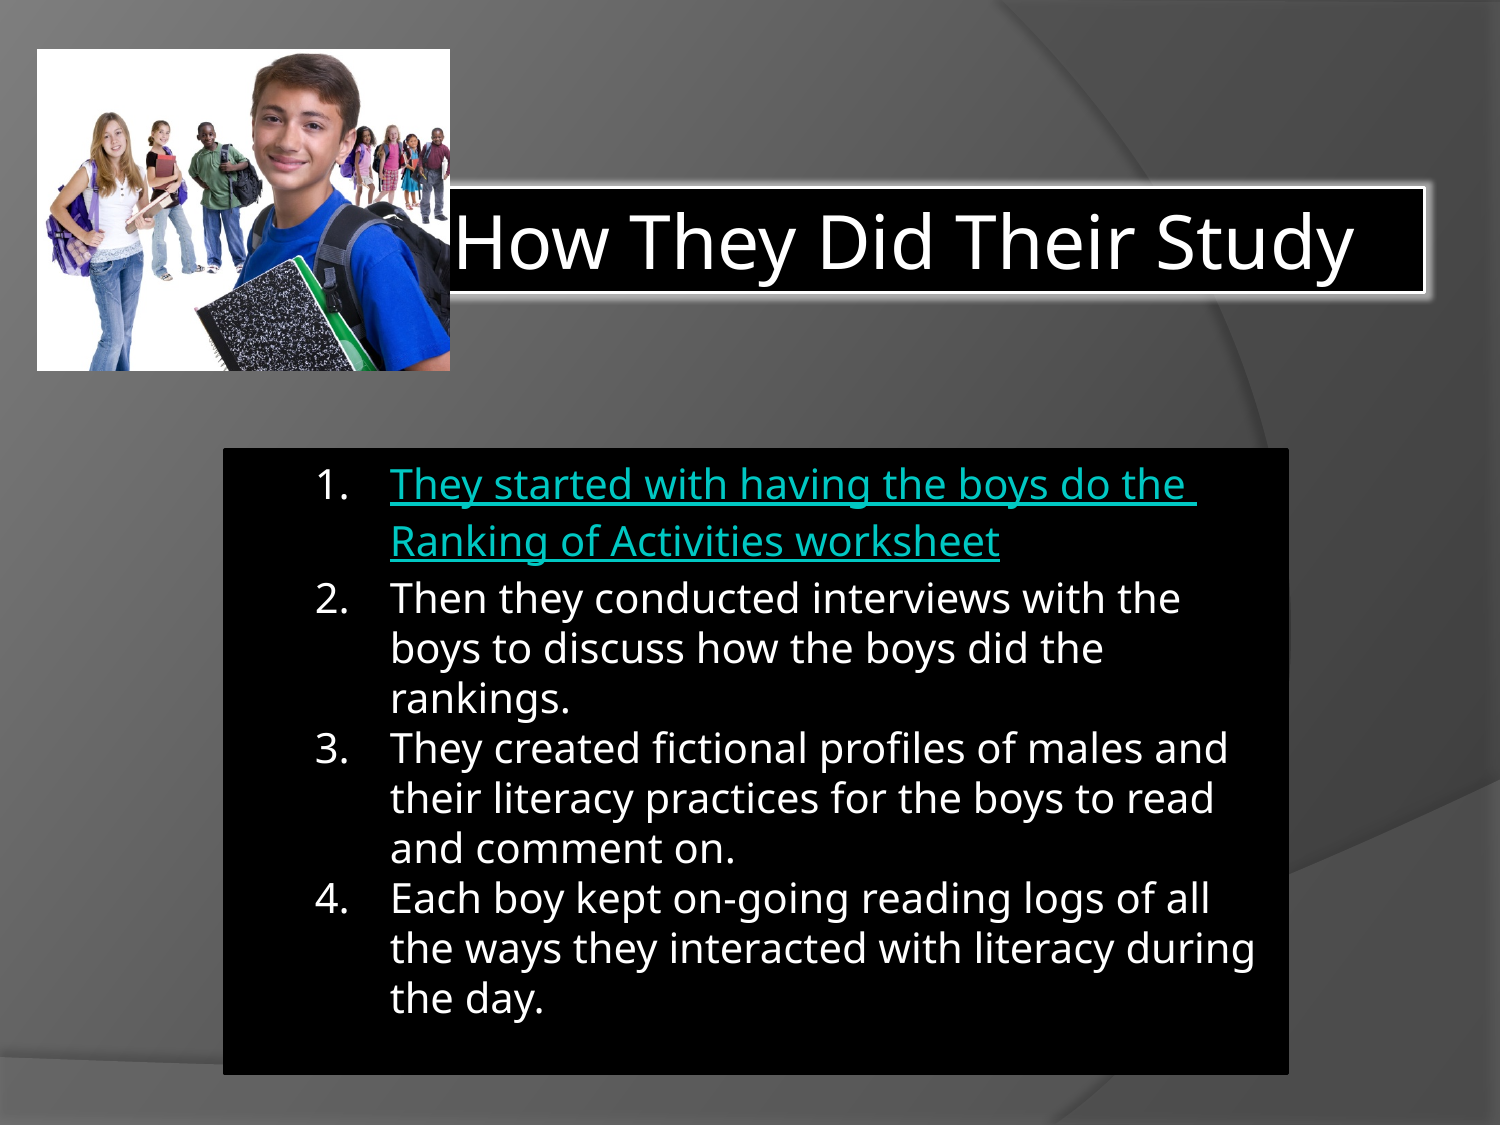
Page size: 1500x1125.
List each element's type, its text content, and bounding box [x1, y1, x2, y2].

text_box They started with having the boys do the Ranking of Activities worksheet Then they conducted interviews with the boys to discuss how the boys did the rankings. They created fictional profiles of males and their literacy practices for the boys to read and comment on. Each boy kept on-going reading logs of all the ways they interacted with literacy during the day. [223, 448, 1289, 1075]
picture [37, 49, 451, 371]
text_box How They Did Their Study [461, 186, 1426, 294]
